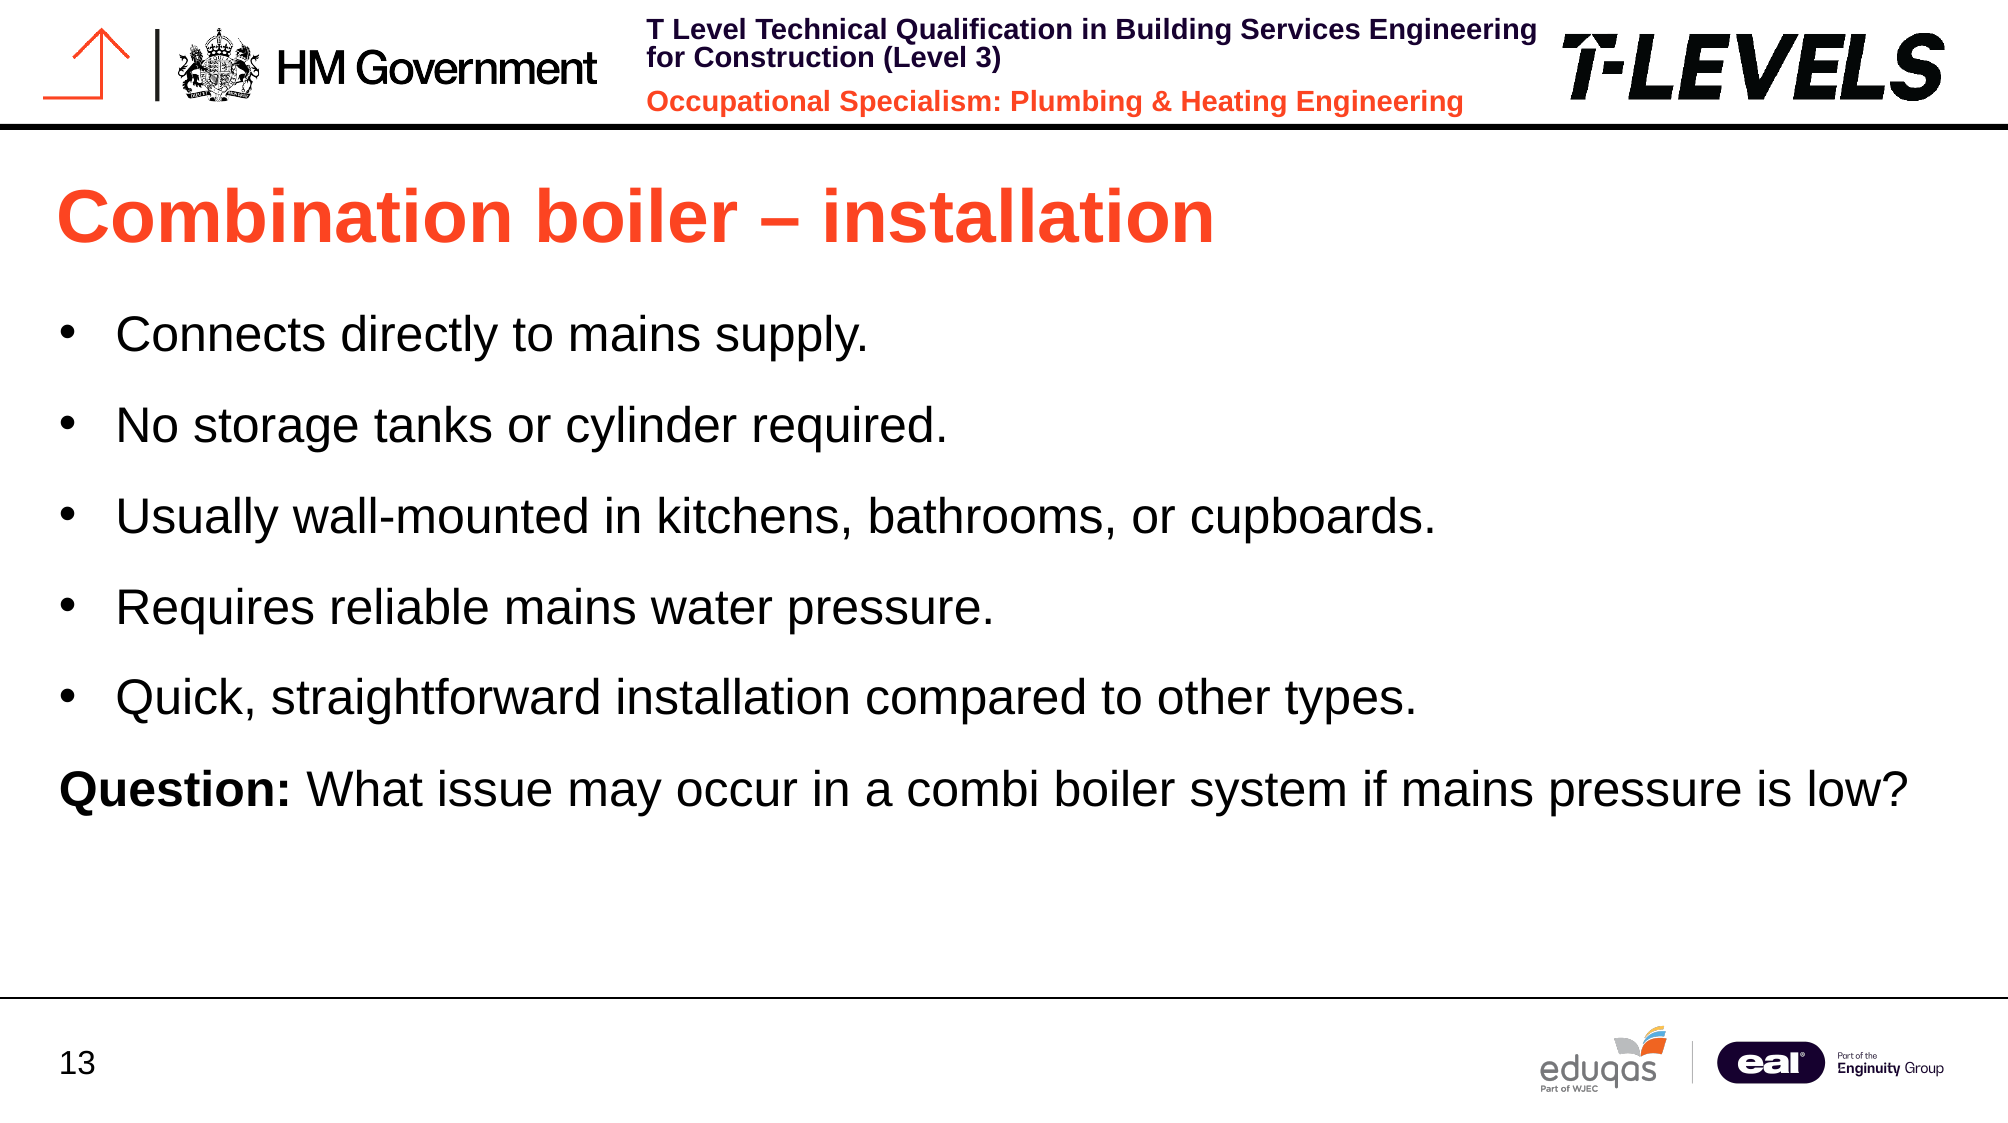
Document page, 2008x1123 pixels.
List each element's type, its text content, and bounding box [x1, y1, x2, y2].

list Connects directly to mains supply. No storage tanks or cylinder required. Usually wall-mounted in kitchens, bathrooms, or cupboards. Requires reliable mains water pressure. Quick, straightforward installation compared to other types. Question: What issue may occur in a combi boiler system if mains pressure is low? [59, 295, 1949, 975]
picture [38, 27, 136, 100]
picture [1535, 1021, 1949, 1097]
picture [155, 28, 597, 102]
title Combination boiler – installation [41, 111, 1949, 314]
picture [1543, 25, 1964, 108]
